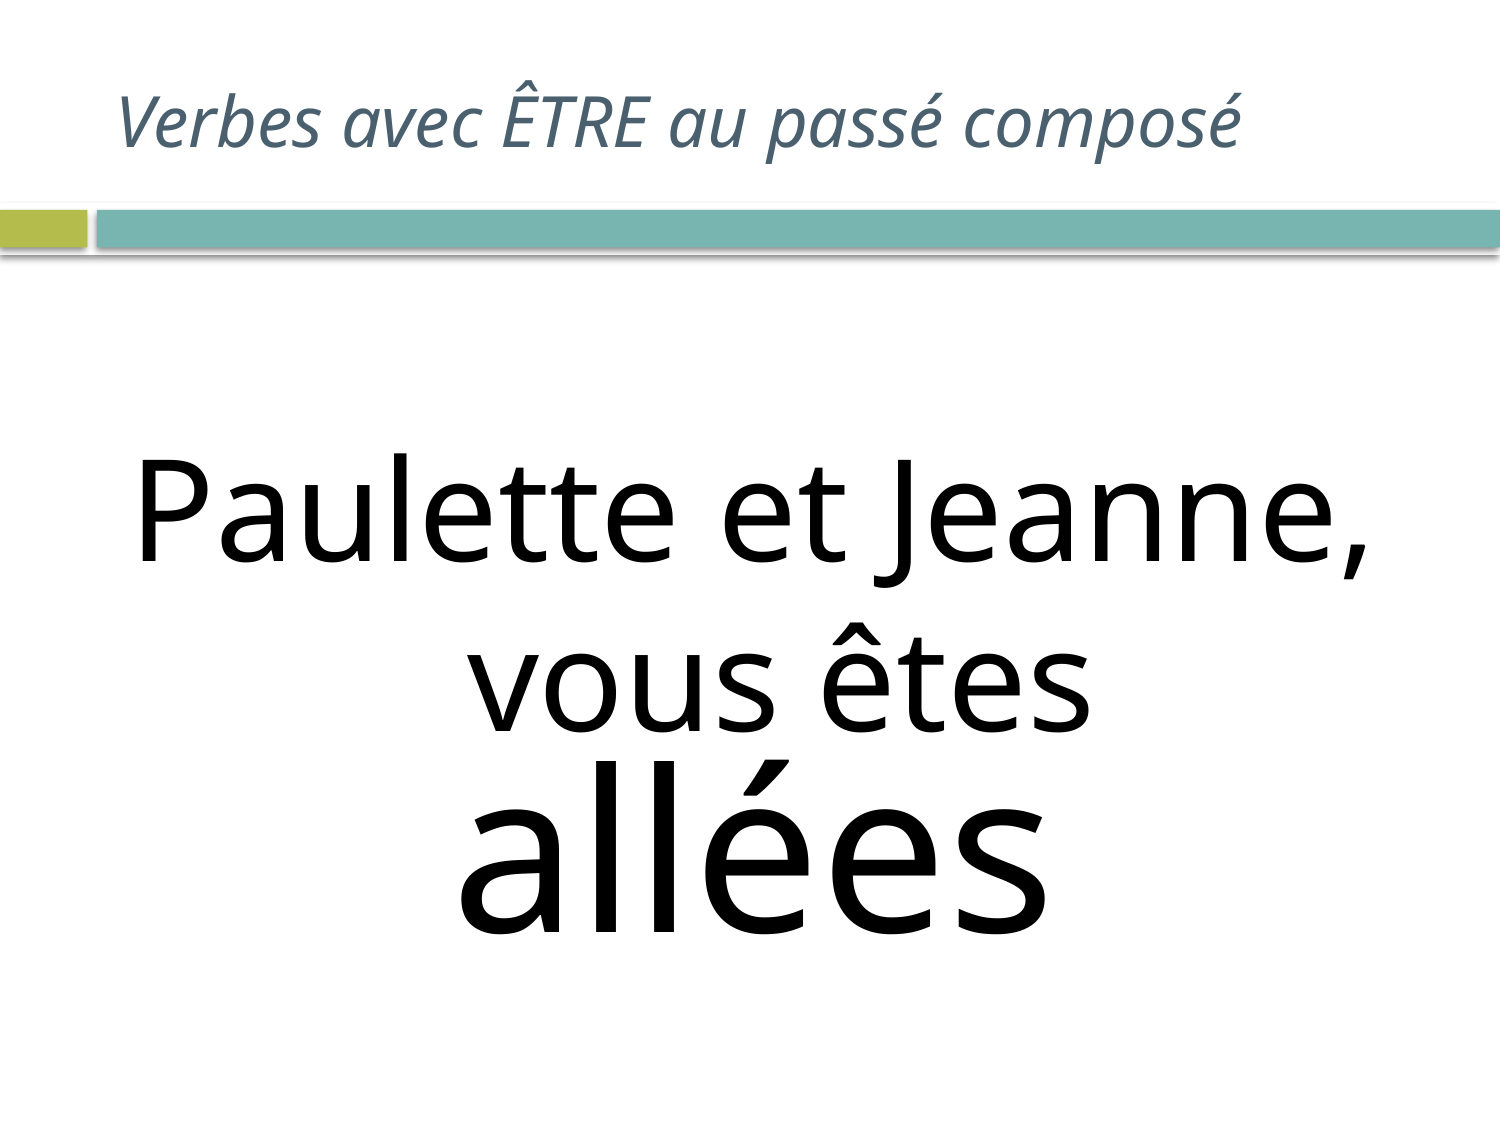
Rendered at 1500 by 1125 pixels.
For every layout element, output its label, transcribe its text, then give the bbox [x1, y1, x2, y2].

title Verbes avec ÊTRE au passé composé [100, 37, 1438, 200]
list Paulette et Jeanne, vous êtes [50, 412, 1458, 863]
text_box allées [49, 699, 1457, 988]
